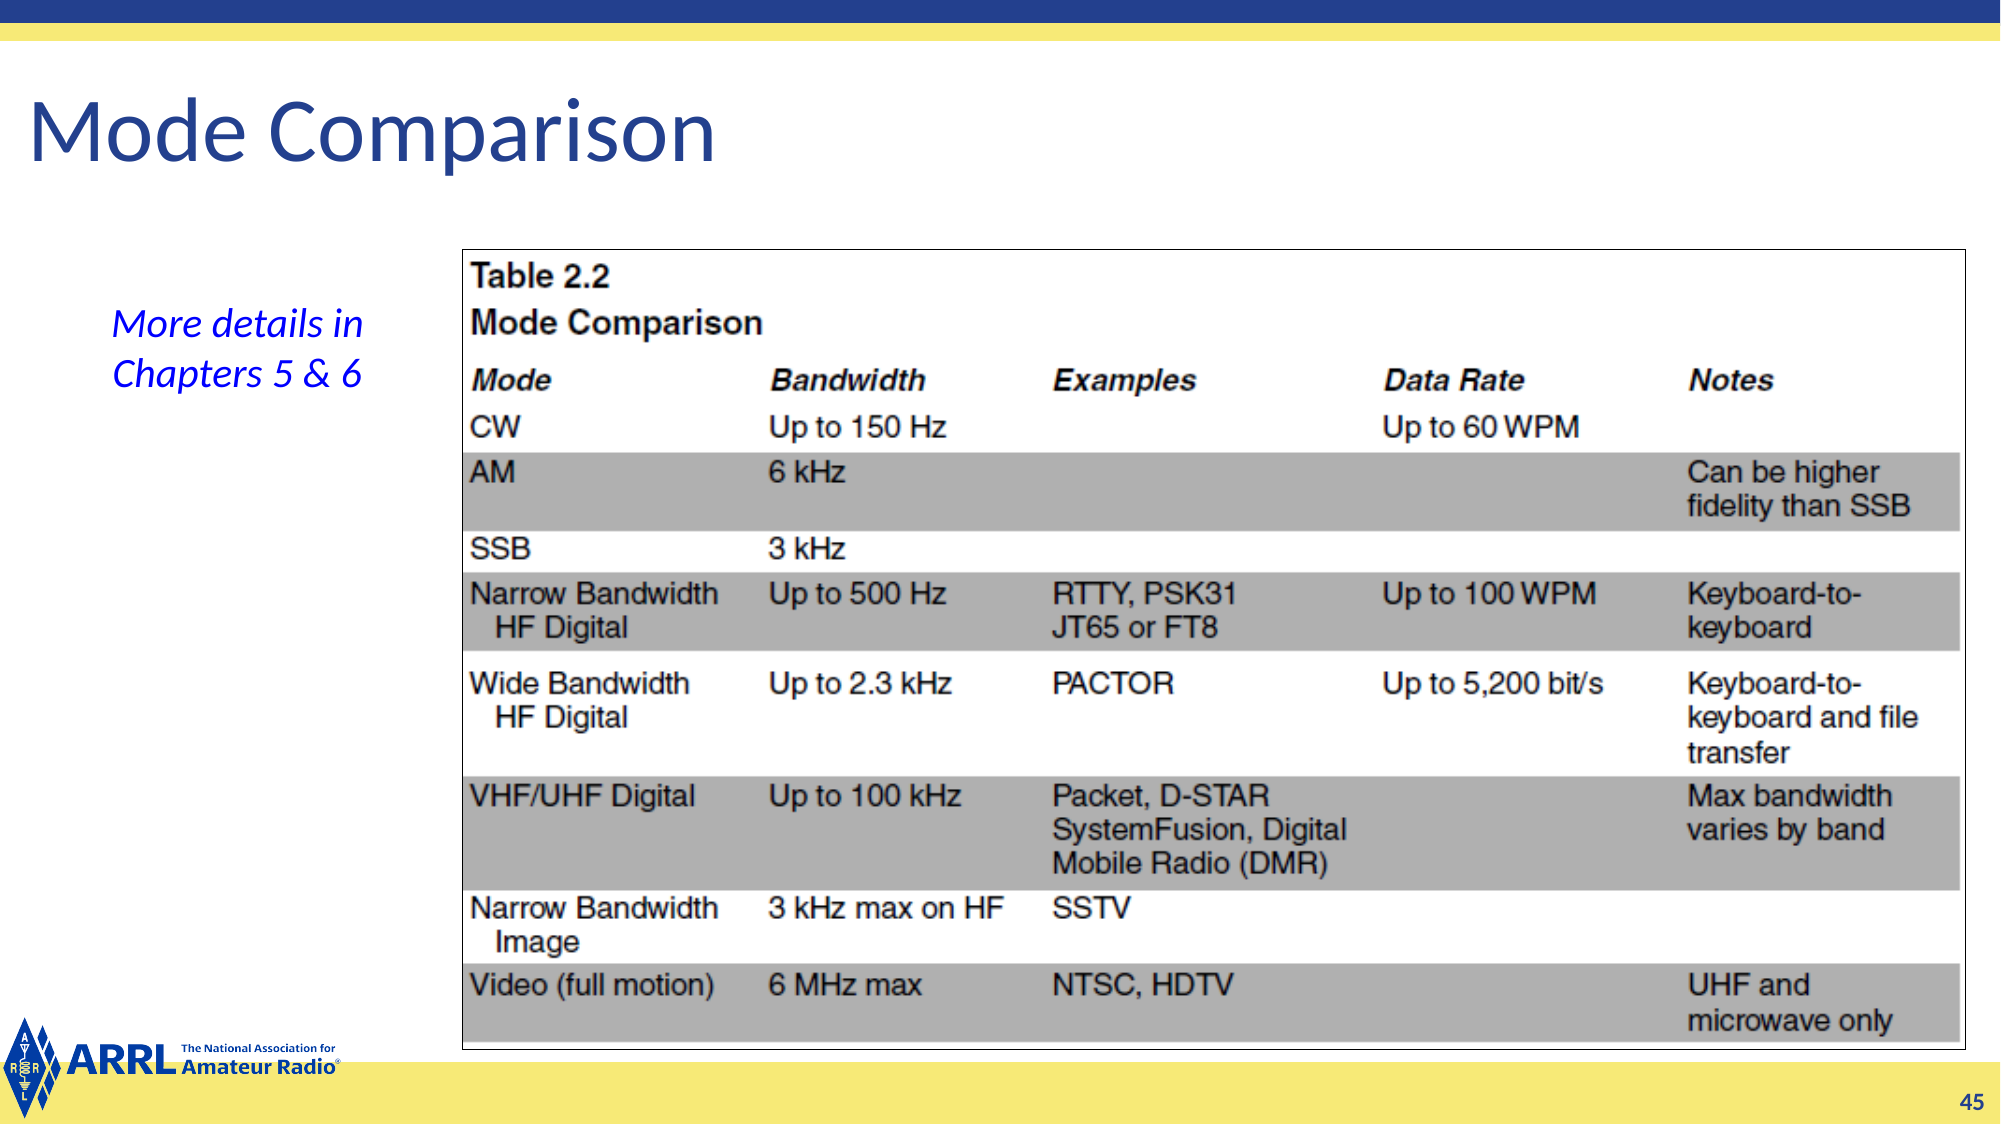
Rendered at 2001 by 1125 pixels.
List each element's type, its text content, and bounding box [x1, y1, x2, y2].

picture [462, 249, 1966, 1050]
title Mode Comparison [12, 75, 747, 273]
text_box More details in Chapters 5 & 6 [81, 288, 394, 403]
picture [1, 1015, 342, 1121]
